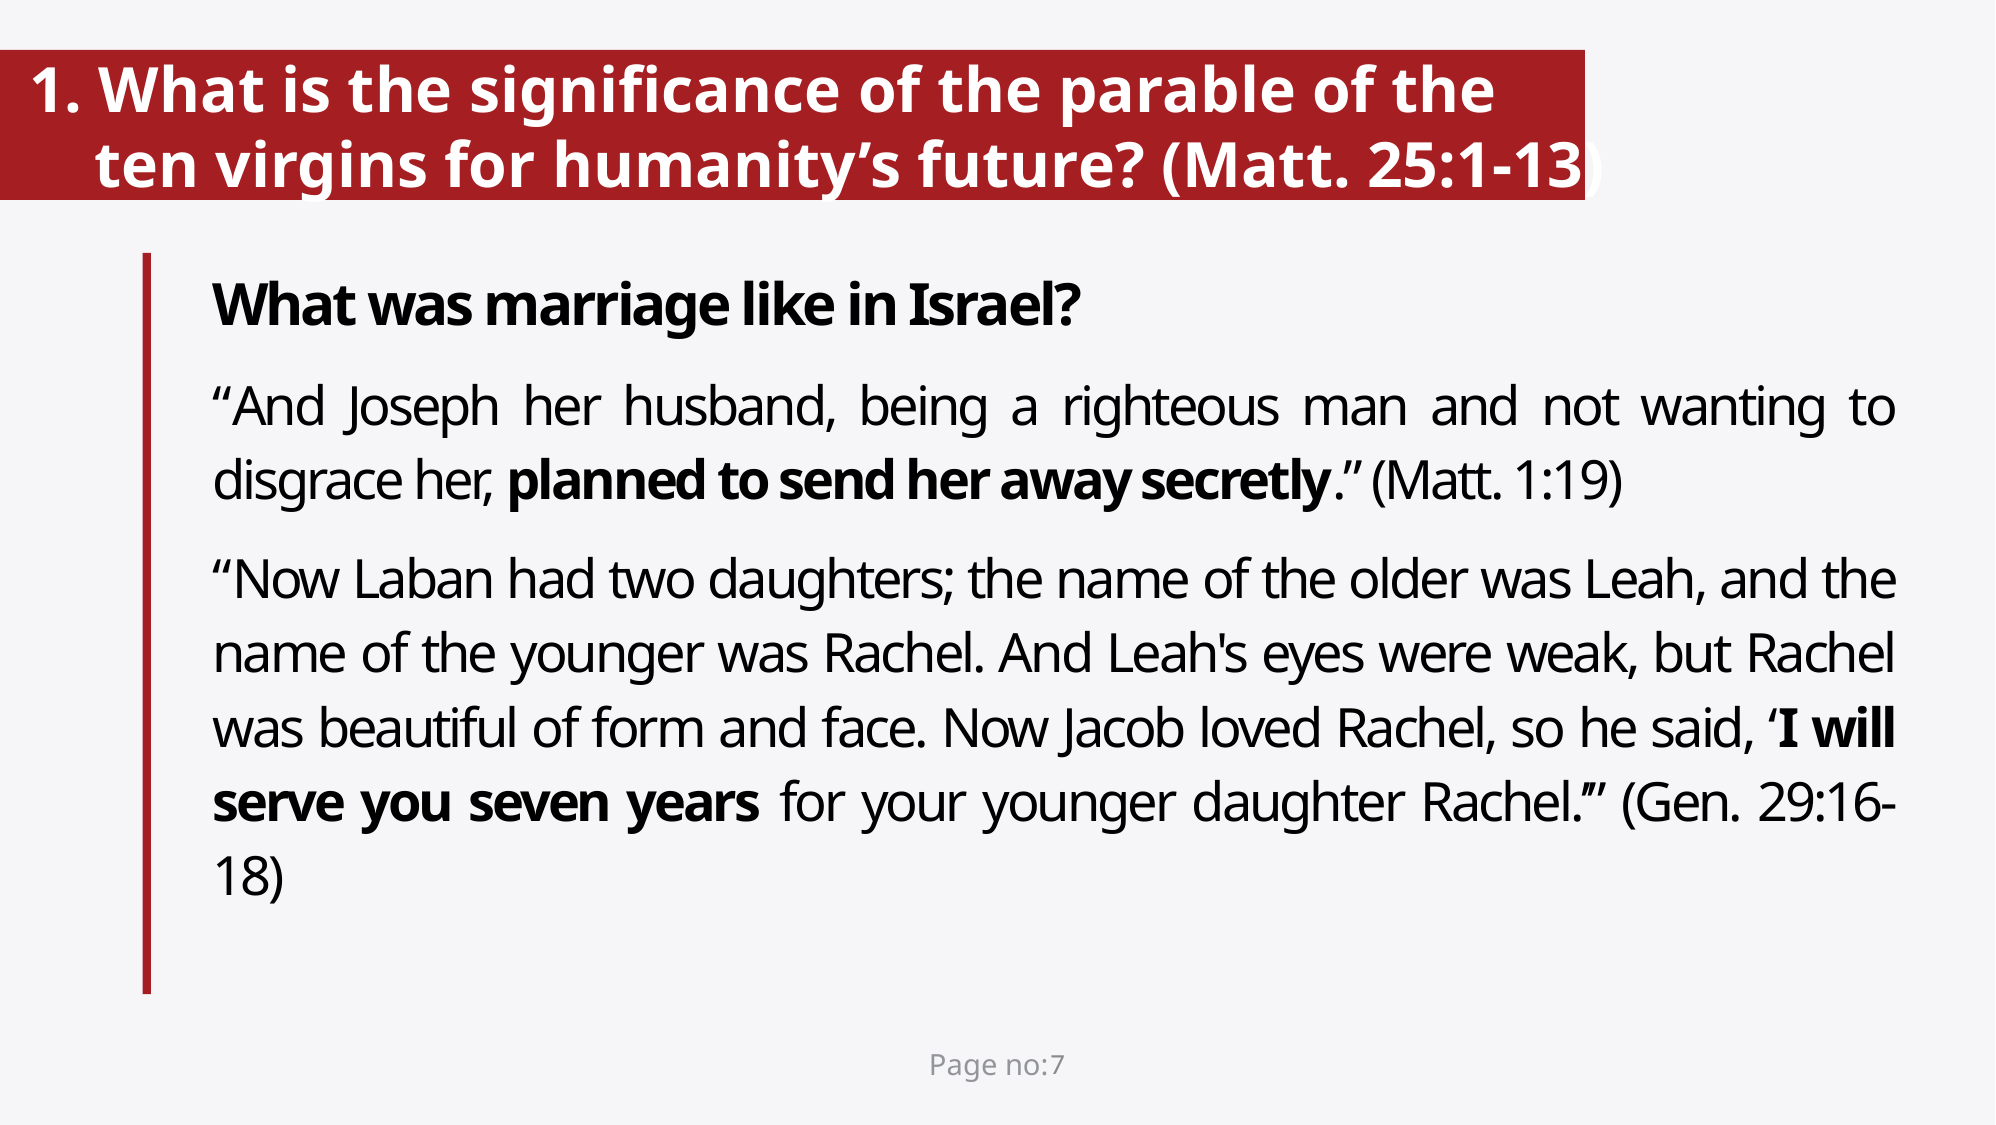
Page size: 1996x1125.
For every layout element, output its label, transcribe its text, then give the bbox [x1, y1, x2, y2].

subtitle What was marriage like in Israel? “And Joseph her husband, being a righteous man and not wanting to disgrace her, planned to send her away secretly.” (Matt. 1:19) “Now Laban had two daughters; the name of the older was Leah, and the name of the younger was Rachel. And Leah's eyes were weak, but Rachel was beautiful of form and face. Now Jacob loved Rachel, so he said, ‘I will serve you seven years for your younger daughter Rachel.’” (Gen. 29:16-18) [197, 249, 1910, 1000]
title 1. What is the significance of the parable of the ten virgins for humanity’s future? (Matt. 25:1-13) [14, 62, 1810, 188]
